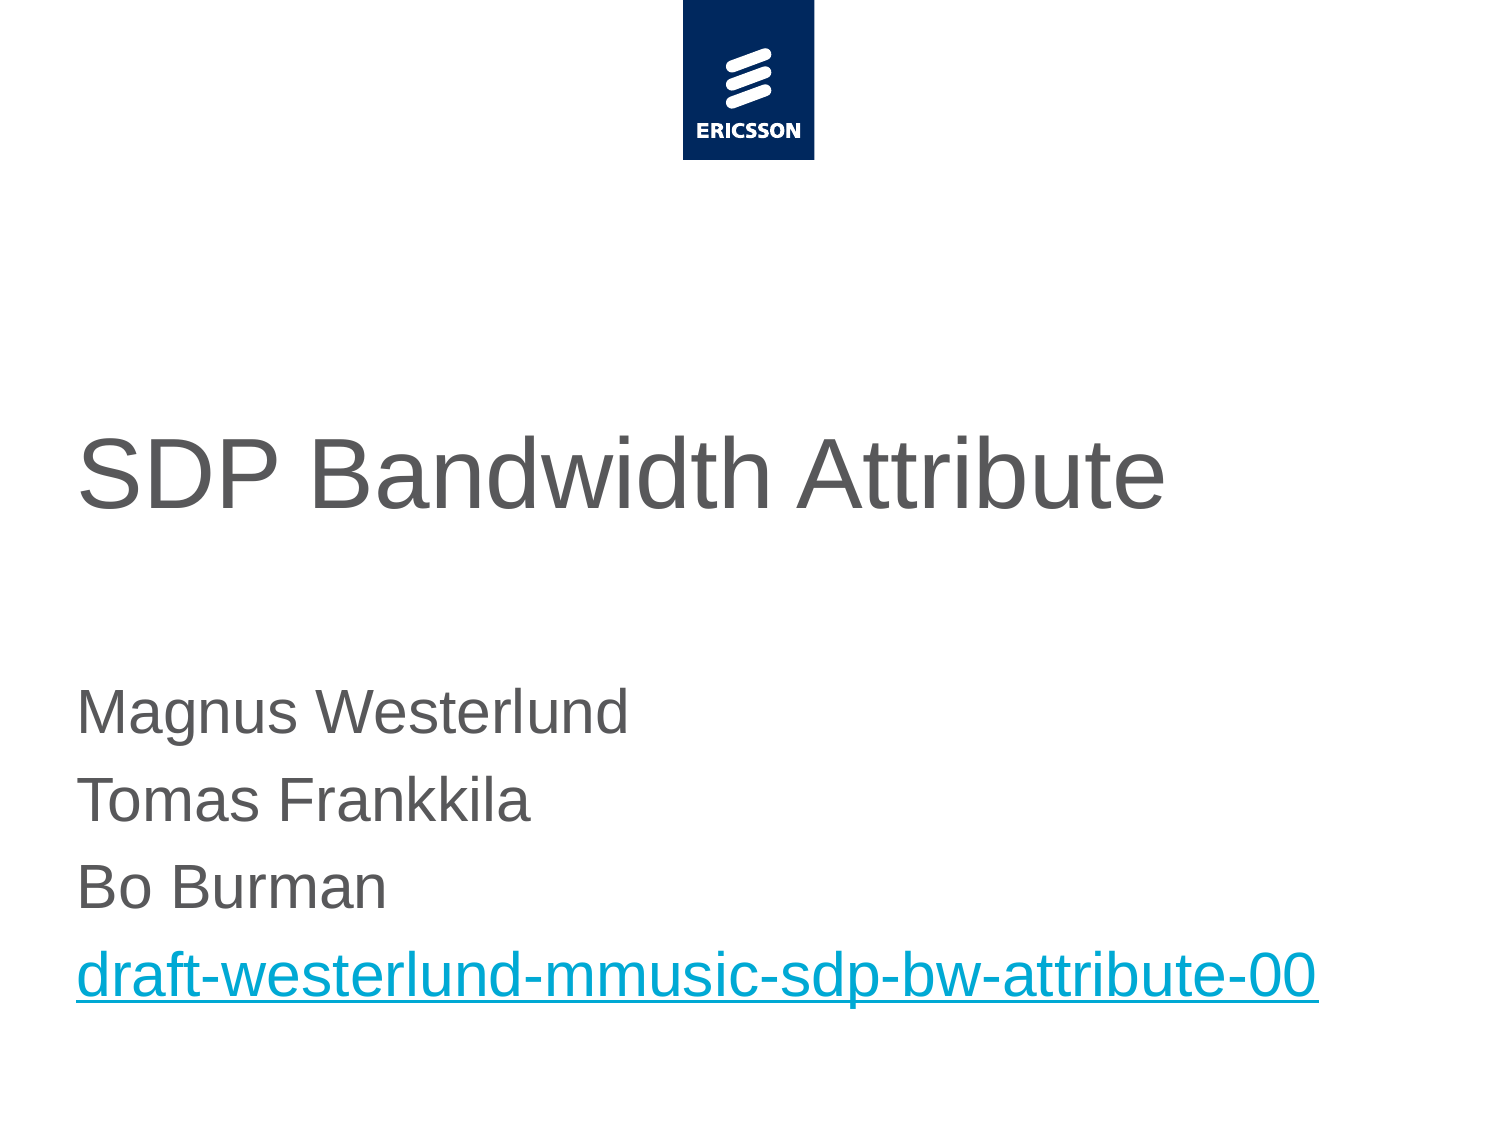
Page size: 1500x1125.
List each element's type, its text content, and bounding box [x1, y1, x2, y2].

title SDP Bandwidth Attribute [64, 408, 1435, 530]
subtitle Magnus Westerlund Tomas Frankkila Bo Burman draft-westerlund-mmusic-sdp-bw-attribute-00 [64, 670, 1436, 1003]
